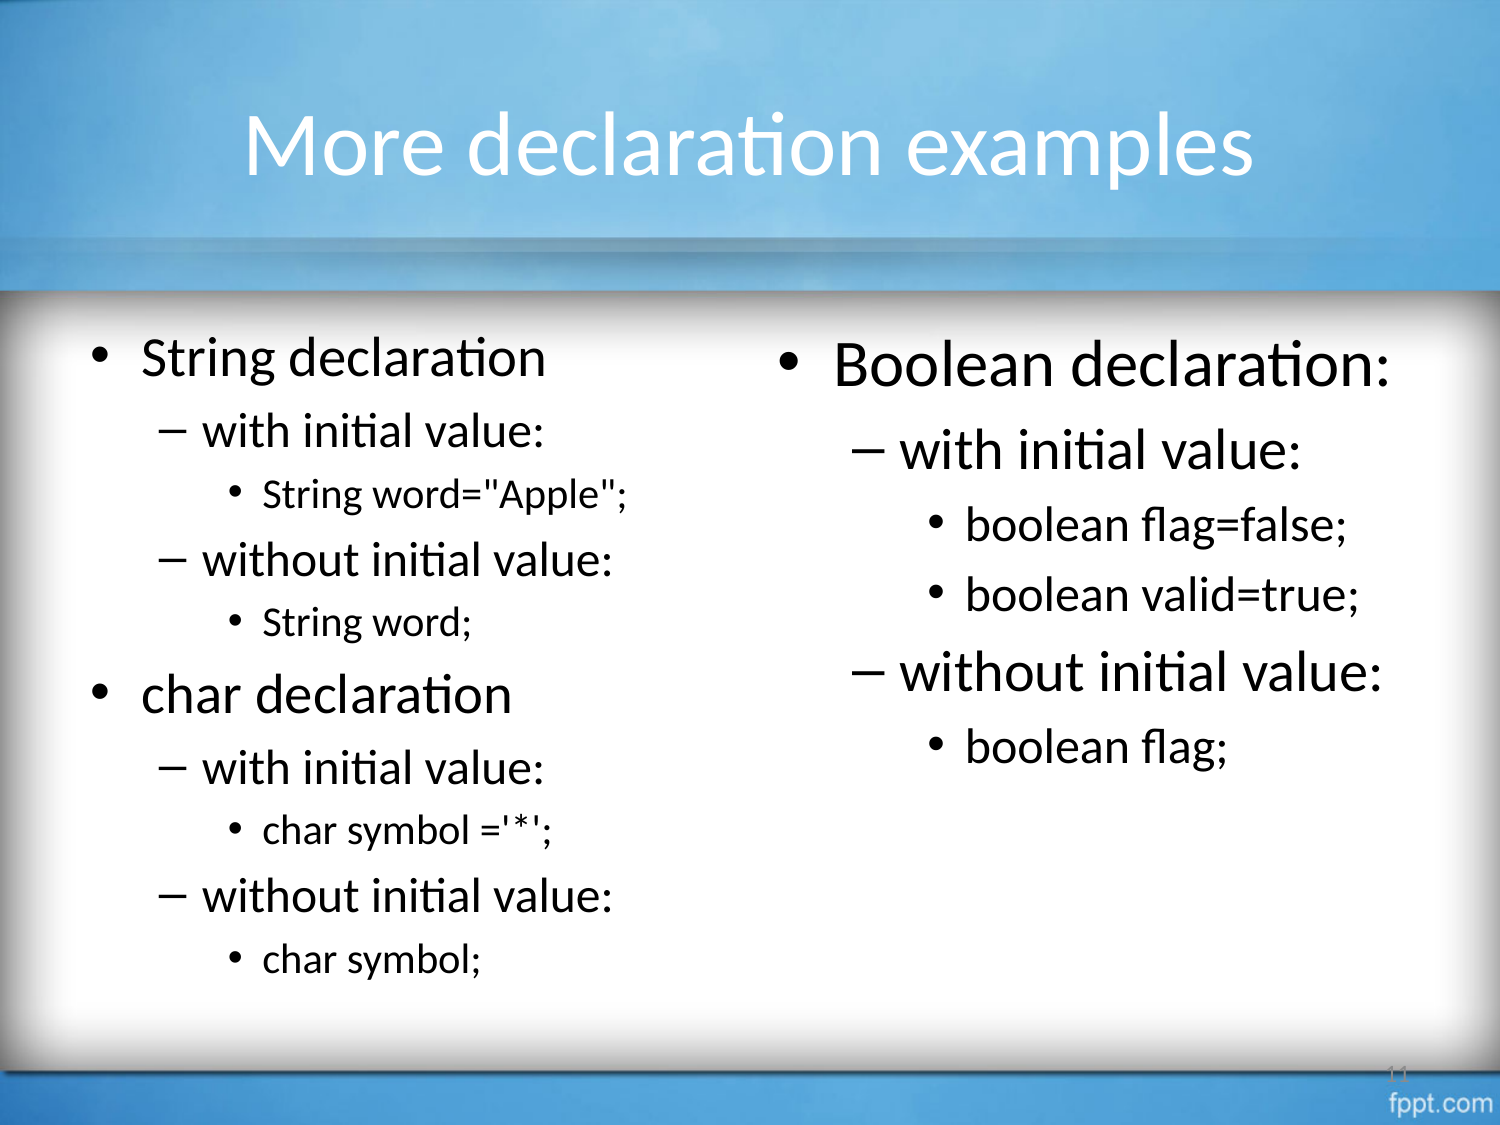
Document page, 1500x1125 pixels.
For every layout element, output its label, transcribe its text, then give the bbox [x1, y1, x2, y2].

slide_number 11 [1074, 1042, 1425, 1103]
title More declaration examples [75, 45, 1425, 233]
list String declaration with initial value: String word="Apple"; without initial value: String word; char declaration with initial value: char symbol ='*'; without initial value: char symbol; [75, 312, 713, 1005]
picture [0, 0, 1500, 1125]
text_box Boolean declaration: with initial value: boolean flag=false; boolean valid=true; without initial value: boolean flag; [762, 312, 1426, 961]
